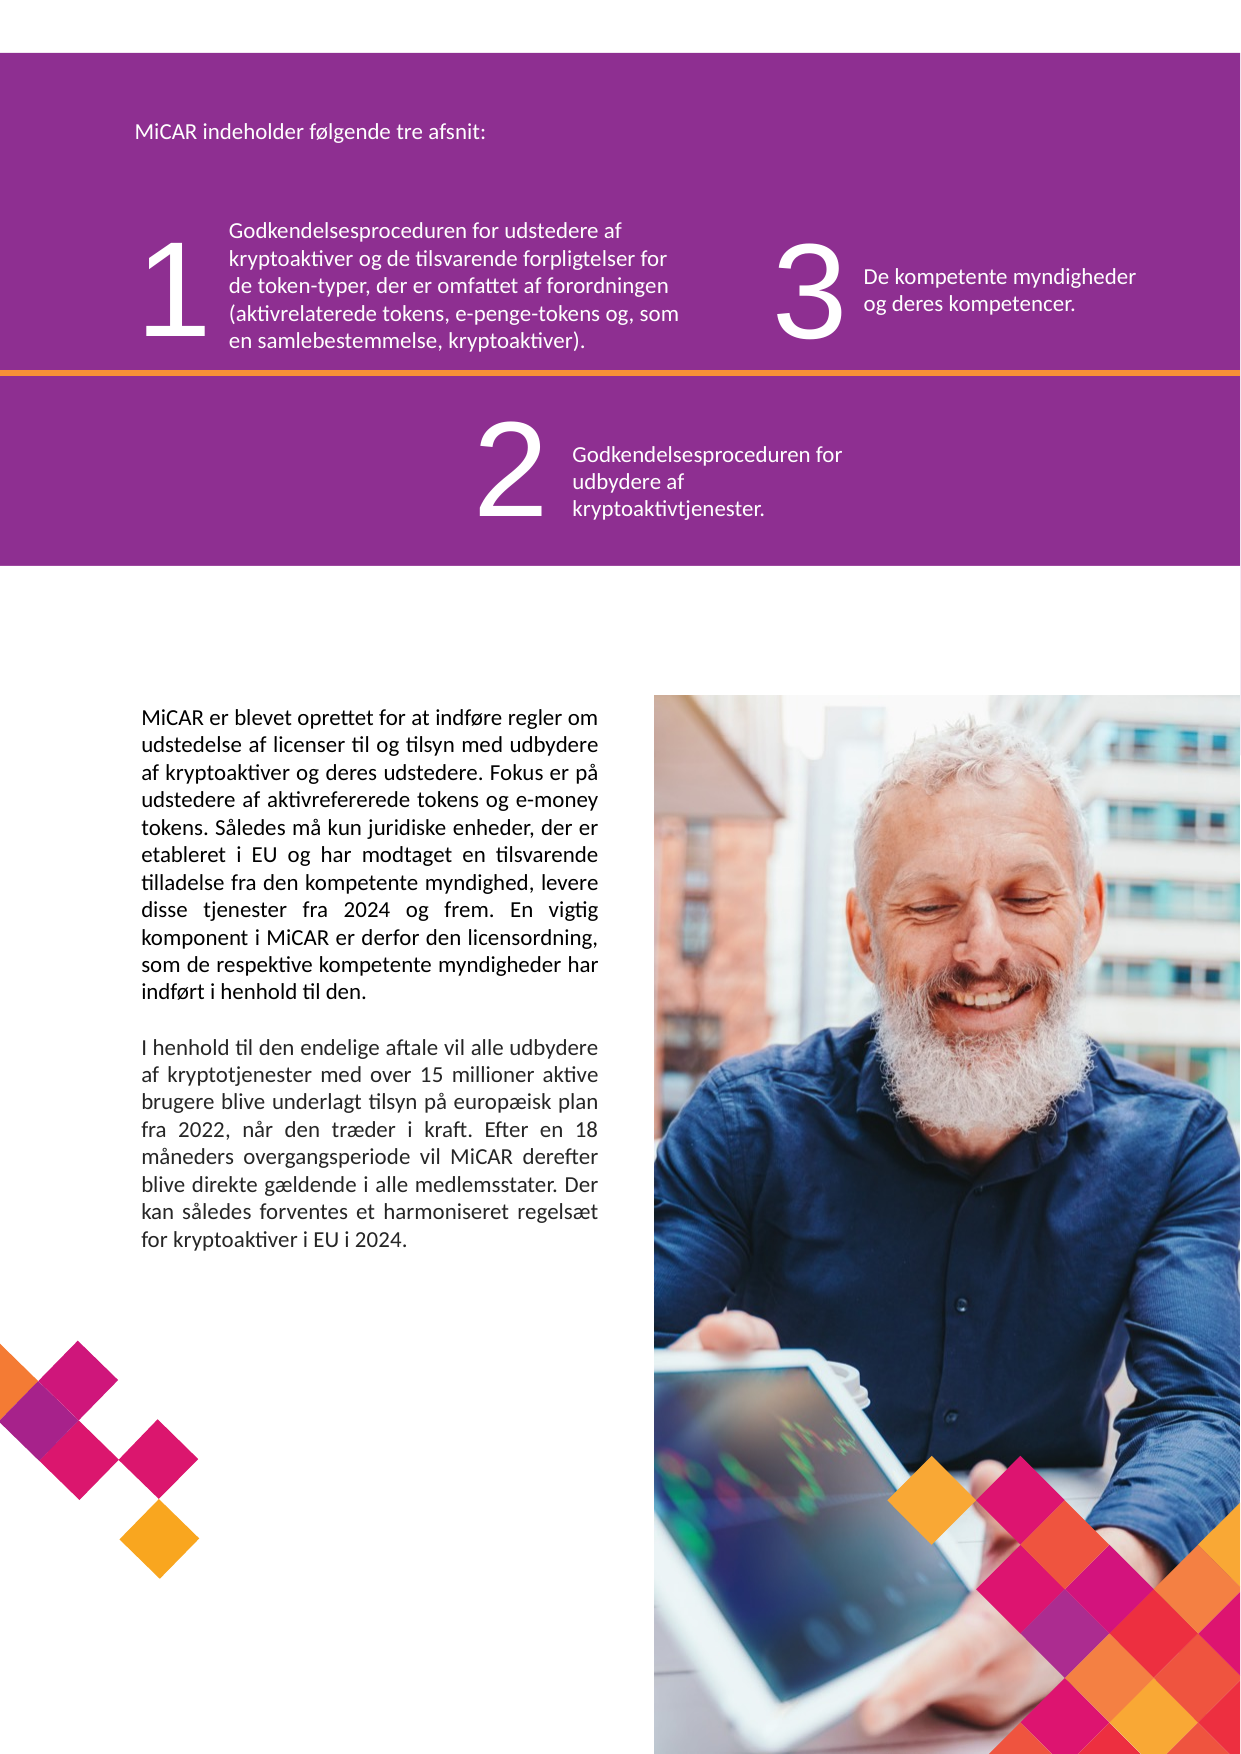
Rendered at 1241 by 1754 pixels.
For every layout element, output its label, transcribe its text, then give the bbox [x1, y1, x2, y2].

text_box MiCAR indeholder følgende tre afsnit: [119, 109, 1113, 189]
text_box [0, 1352, 199, 1568]
text_box Godkendelsesproceduren for udstedere af kryptoaktiver og de tilsvarende forpligtelser for de token-typer, der er omfattet af forordningen (aktivrelaterede tokens, e-penge-tokens og, som en samlebestemmelse, kryptoaktiver). [230, 208, 704, 256]
text_box MiCAR er blevet oprettet for at indføre regler om udstedelse af licenser til og tilsyn med udbydere af kryptoaktiver og deres udstedere. Fokus er på udstedere af aktivrefererede tokens og e-money tokens. Således må kun juridiske enheder, der er etableret i EU og har modtaget en tilsvarende tilladelse fra den kompetente myndighed, levere disse tjenester fra 2024 og frem. En vigtig komponent i MiCAR er derfor den licensordning, som de respektive kompetente myndigheder har indført i henhold til den. I henhold til den endelige aftale vil alle udbydere af kryptotjenester med over 15 millioner aktive brugere blive underlagt tilsyn på europæisk plan fra 2022, når den træder i kraft. Efter en 18 måneders overgangsperiode vil MiCAR derefter blive direkte gældende i alle medlemsstater. Der kan således forventes et harmoniseret regelsæt for kryptoaktiver i EU i 2024. [126, 695, 654, 1315]
text_box 1 [121, 193, 230, 371]
text_box 2 [459, 374, 567, 552]
text_box De kompetente myndigheder og deres kompetencer. [848, 253, 1170, 301]
text_box 3 [757, 195, 865, 373]
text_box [900, 1455, 1241, 1754]
text_box [0, 565, 1241, 797]
picture [654, 695, 1241, 1754]
text_box Godkendelsesproceduren for udbydere af kryptoaktivtjenester. [557, 431, 896, 478]
